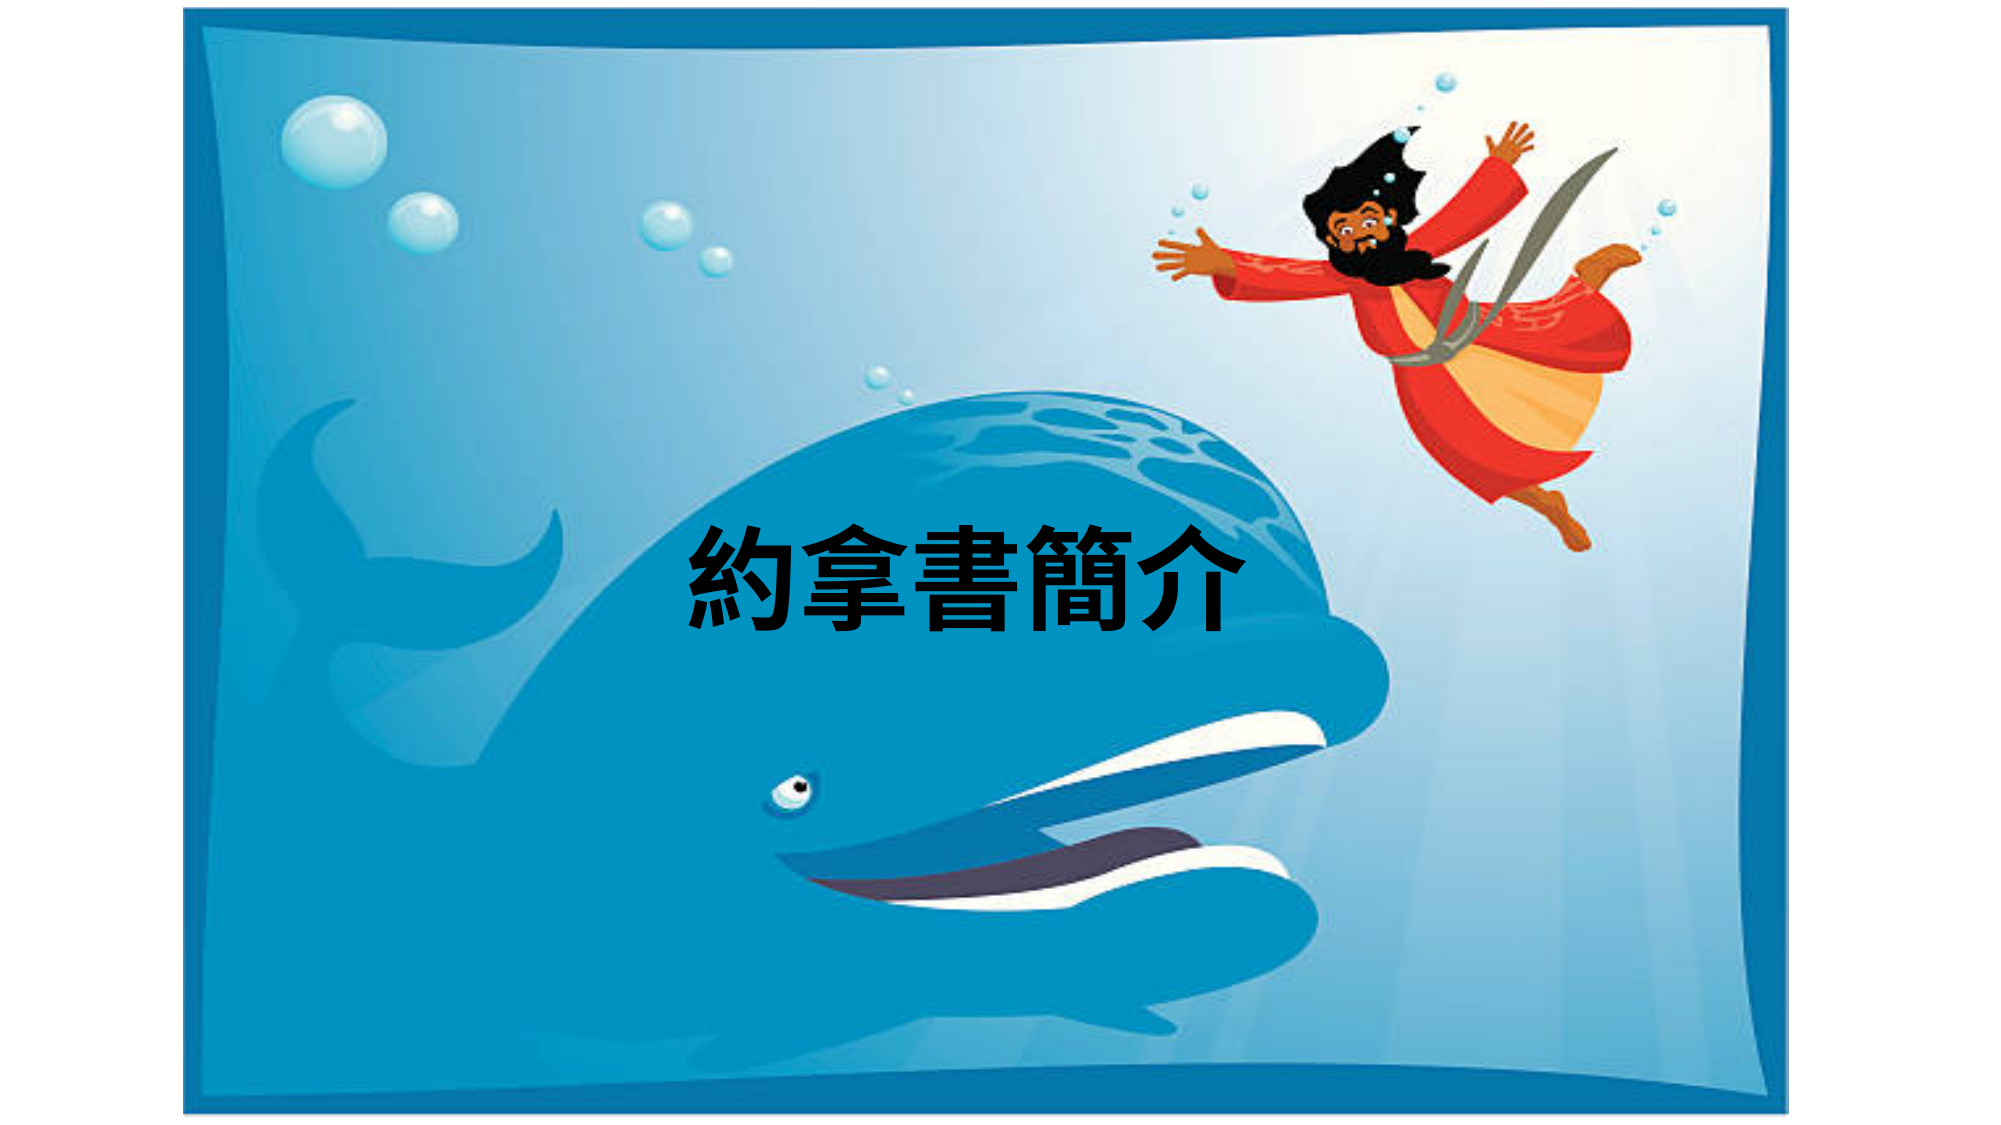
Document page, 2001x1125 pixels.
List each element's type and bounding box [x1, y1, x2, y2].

picture [183, 7, 1789, 1117]
